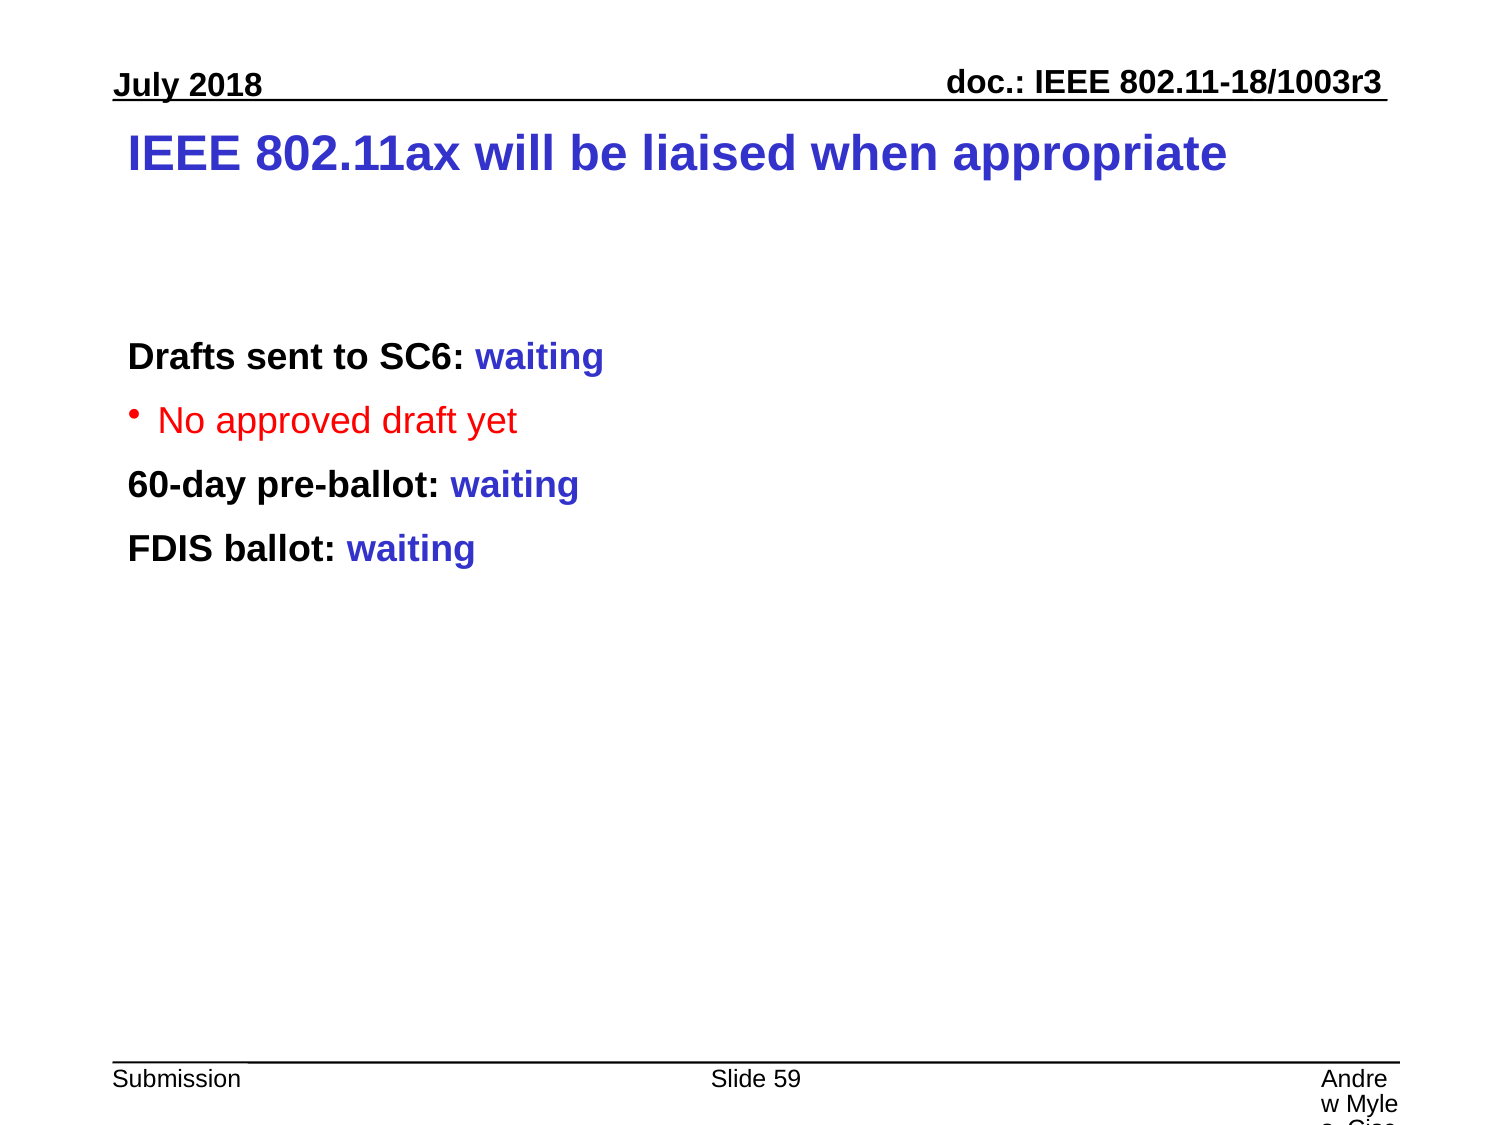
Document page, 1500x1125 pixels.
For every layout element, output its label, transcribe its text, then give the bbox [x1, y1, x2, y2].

slide_number Slide 59 [709, 1061, 803, 1093]
footer Andrew Myles, Cisco [1320, 1061, 1402, 1093]
title IEEE 802.11ax will be liaised when appropriate [112, 112, 1388, 288]
list Drafts sent to SC6: waiting No approved draft yet 60-day pre-ballot: waiting FDIS ballot: waiting [112, 324, 1388, 1000]
